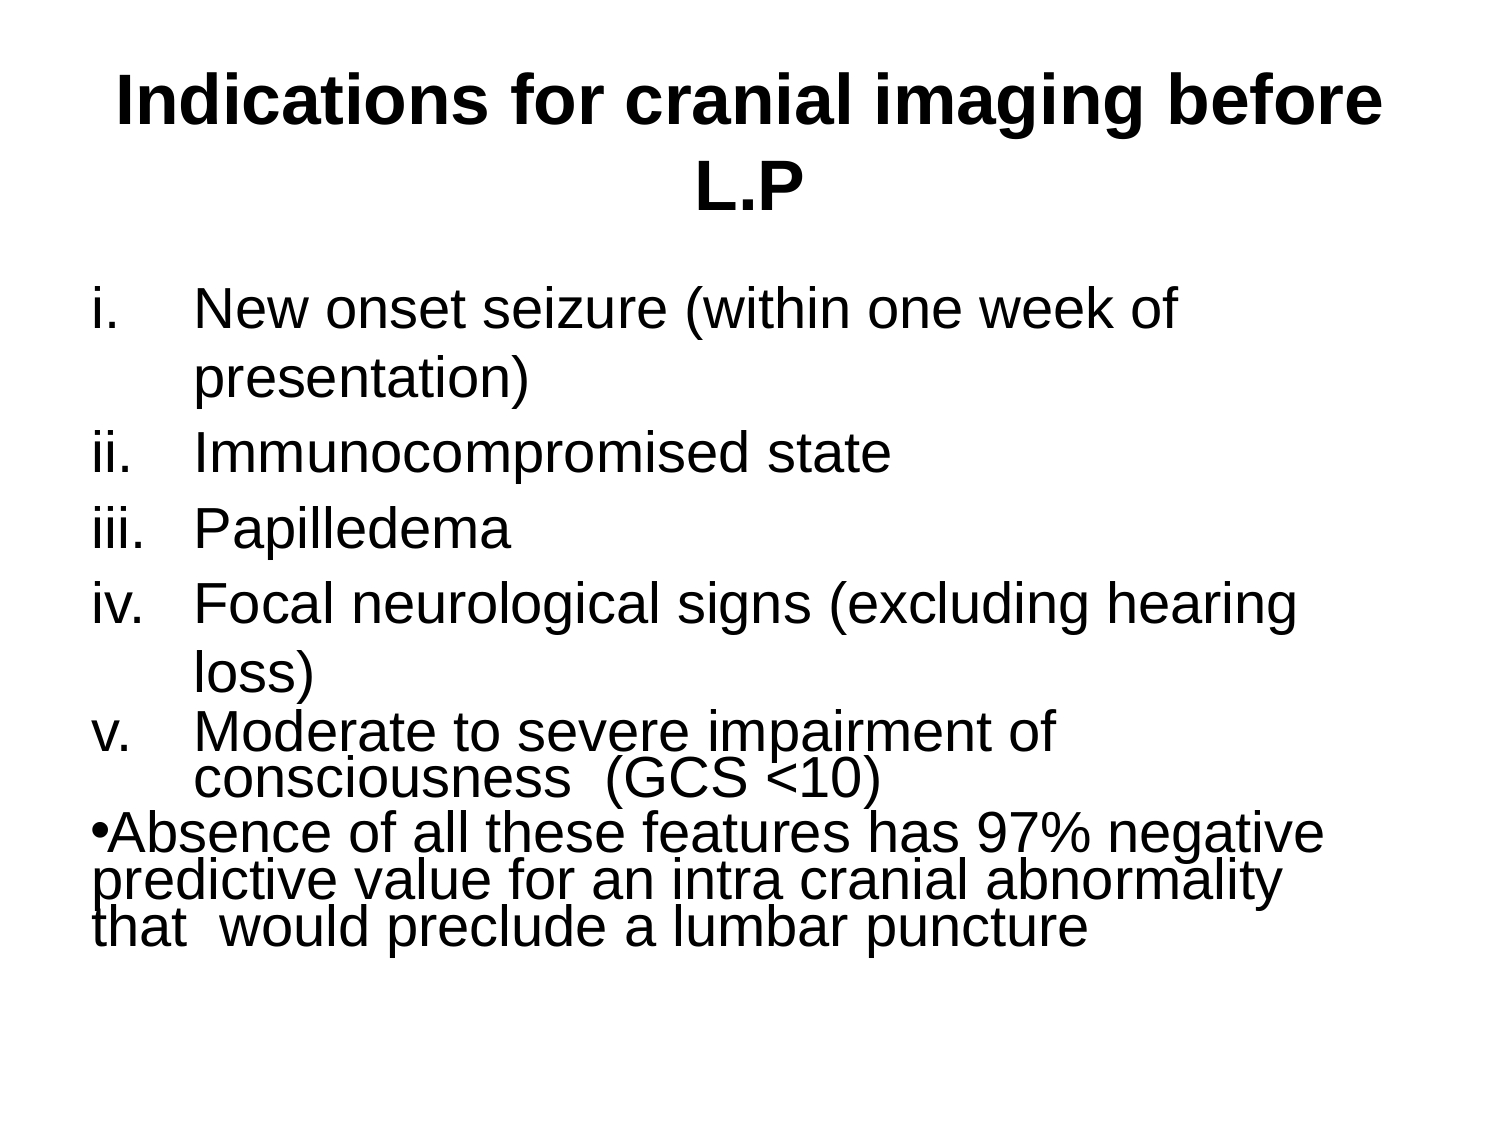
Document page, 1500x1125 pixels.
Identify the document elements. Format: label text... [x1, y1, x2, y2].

list New onset seizure (within one week of presentation) Immunocompromised state Papilledema Focal neurological signs (excluding hearing loss) Moderate to severe impairment of consciousness (GCS <10) Absence of all these features has 97% negative predictive value for an intra cranial abnormality that would preclude a lumbar puncture [75, 262, 1425, 1005]
title Indications for cranial imaging before L.P [75, 45, 1425, 233]
